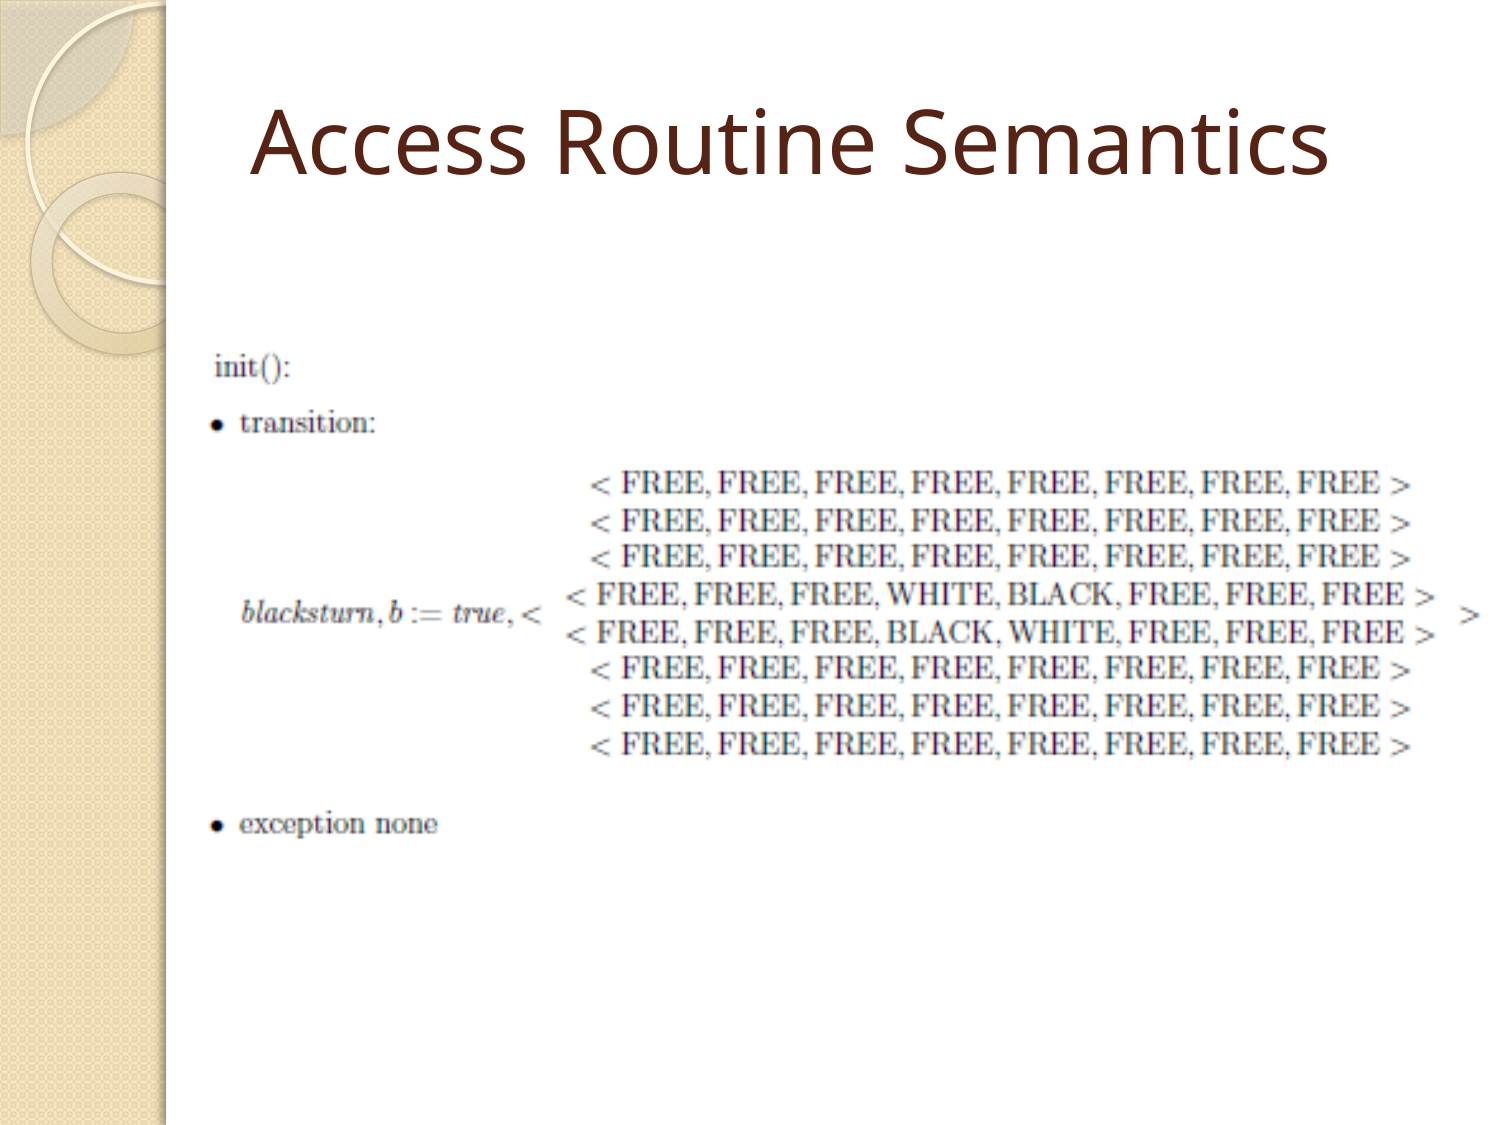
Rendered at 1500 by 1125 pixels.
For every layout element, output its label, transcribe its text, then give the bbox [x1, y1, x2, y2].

picture [176, 337, 1500, 858]
title Access Routine Semantics [235, 45, 1466, 233]
